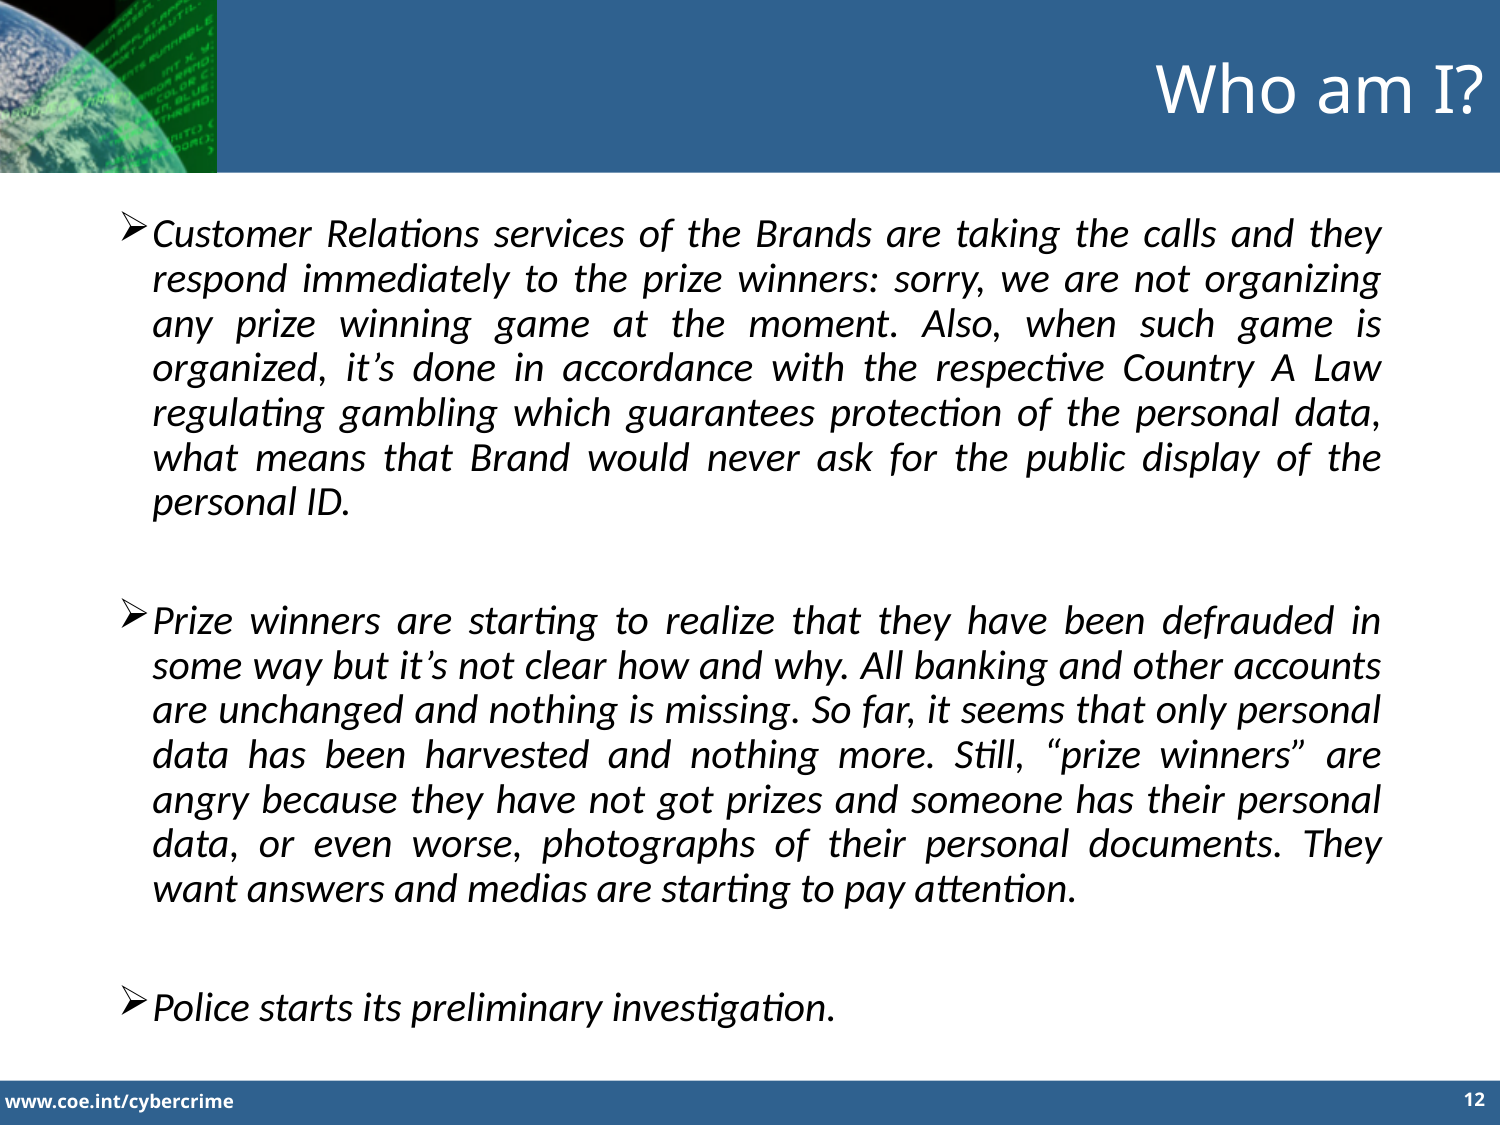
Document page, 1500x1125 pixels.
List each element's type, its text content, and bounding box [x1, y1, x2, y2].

slide_number 12 [1162, 1080, 1500, 1125]
text_box Who am I? [373, 10, 1500, 163]
list Customer Relations services of the Brands are taking the calls and they respond immediately to the prize winners: sorry, we are not organizing any prize winning game at the moment. Also, when such game is organized, it’s done in accordance with the respective Country A Law regulating gambling which guarantees protection of the personal data, what means that Brand would never ask for the public display of the personal ID. Prize winners are starting to realize that they have been defrauded in some way but it’s not clear how and why. All banking and other accounts are unchanged and nothing is missing. So far, it seems that only personal data has been harvested and nothing more. Still, “prize winners” are angry because they have not got prizes and someone has their personal data, or even worse, photographs of their personal documents. They want answers and medias are starting to pay attention. Police starts its preliminary investigation. [103, 204, 1397, 1050]
picture [0, 1, 217, 173]
